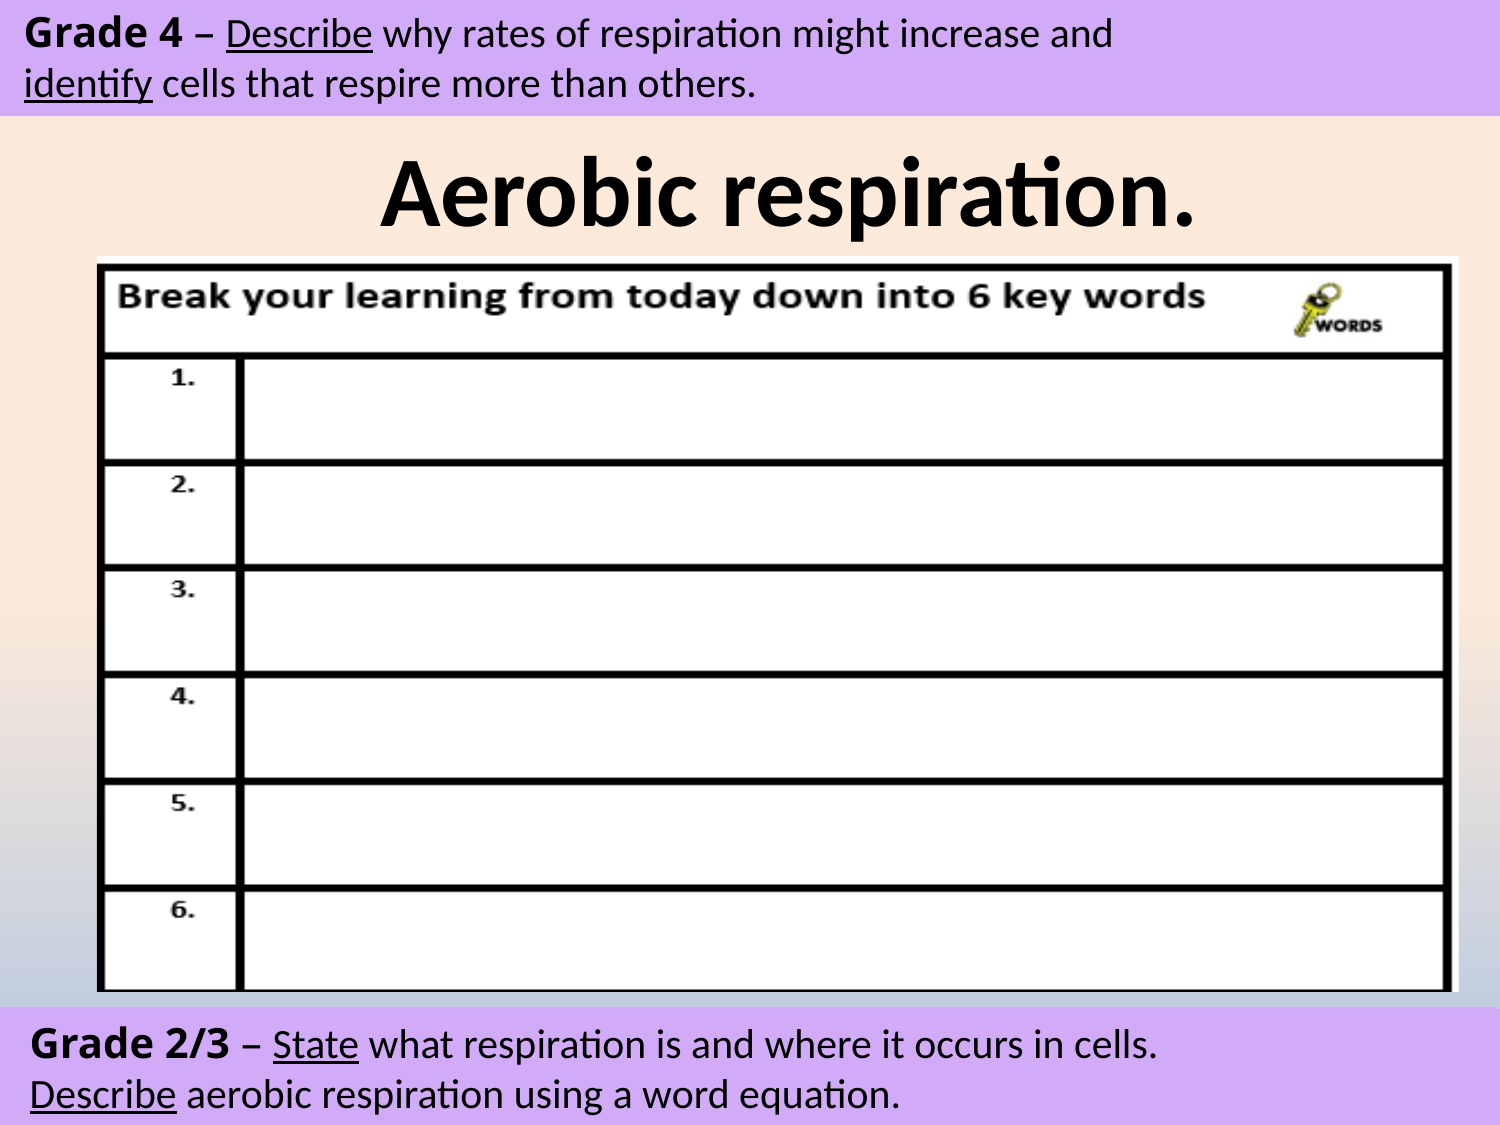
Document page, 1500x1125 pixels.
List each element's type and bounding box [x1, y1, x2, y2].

text_box [8, 0, 1500, 1125]
text_box [0, 0, 4, 116]
picture [96, 255, 1459, 992]
